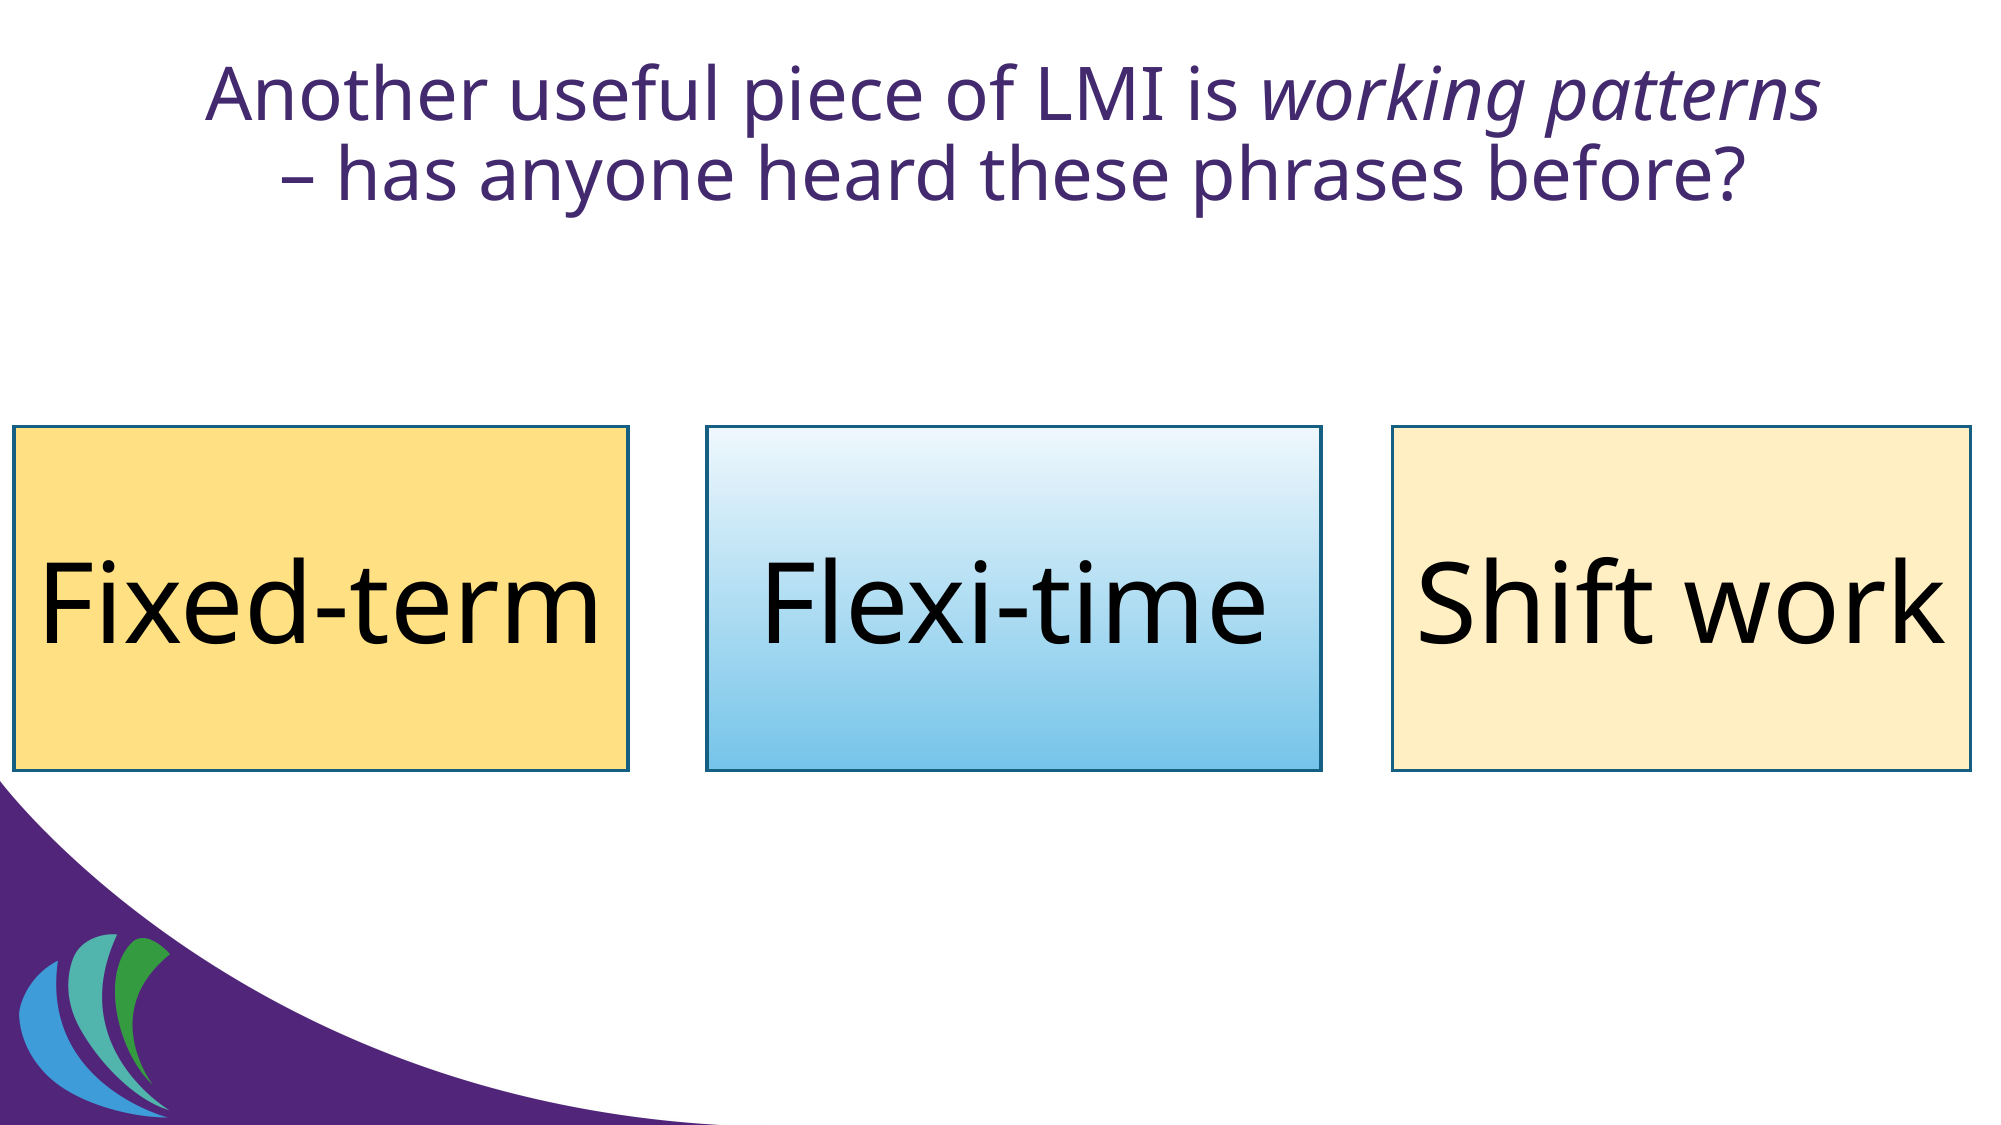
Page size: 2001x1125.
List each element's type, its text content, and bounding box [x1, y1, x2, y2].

picture [0, 1, 2000, 1125]
title Another useful piece of LMI is working patterns – has anyone heard these phrases before? [67, 48, 1961, 225]
text_box Flexi-time [705, 425, 1323, 772]
text_box Fixed-term [12, 425, 630, 772]
text_box Shift work [1391, 425, 1972, 772]
